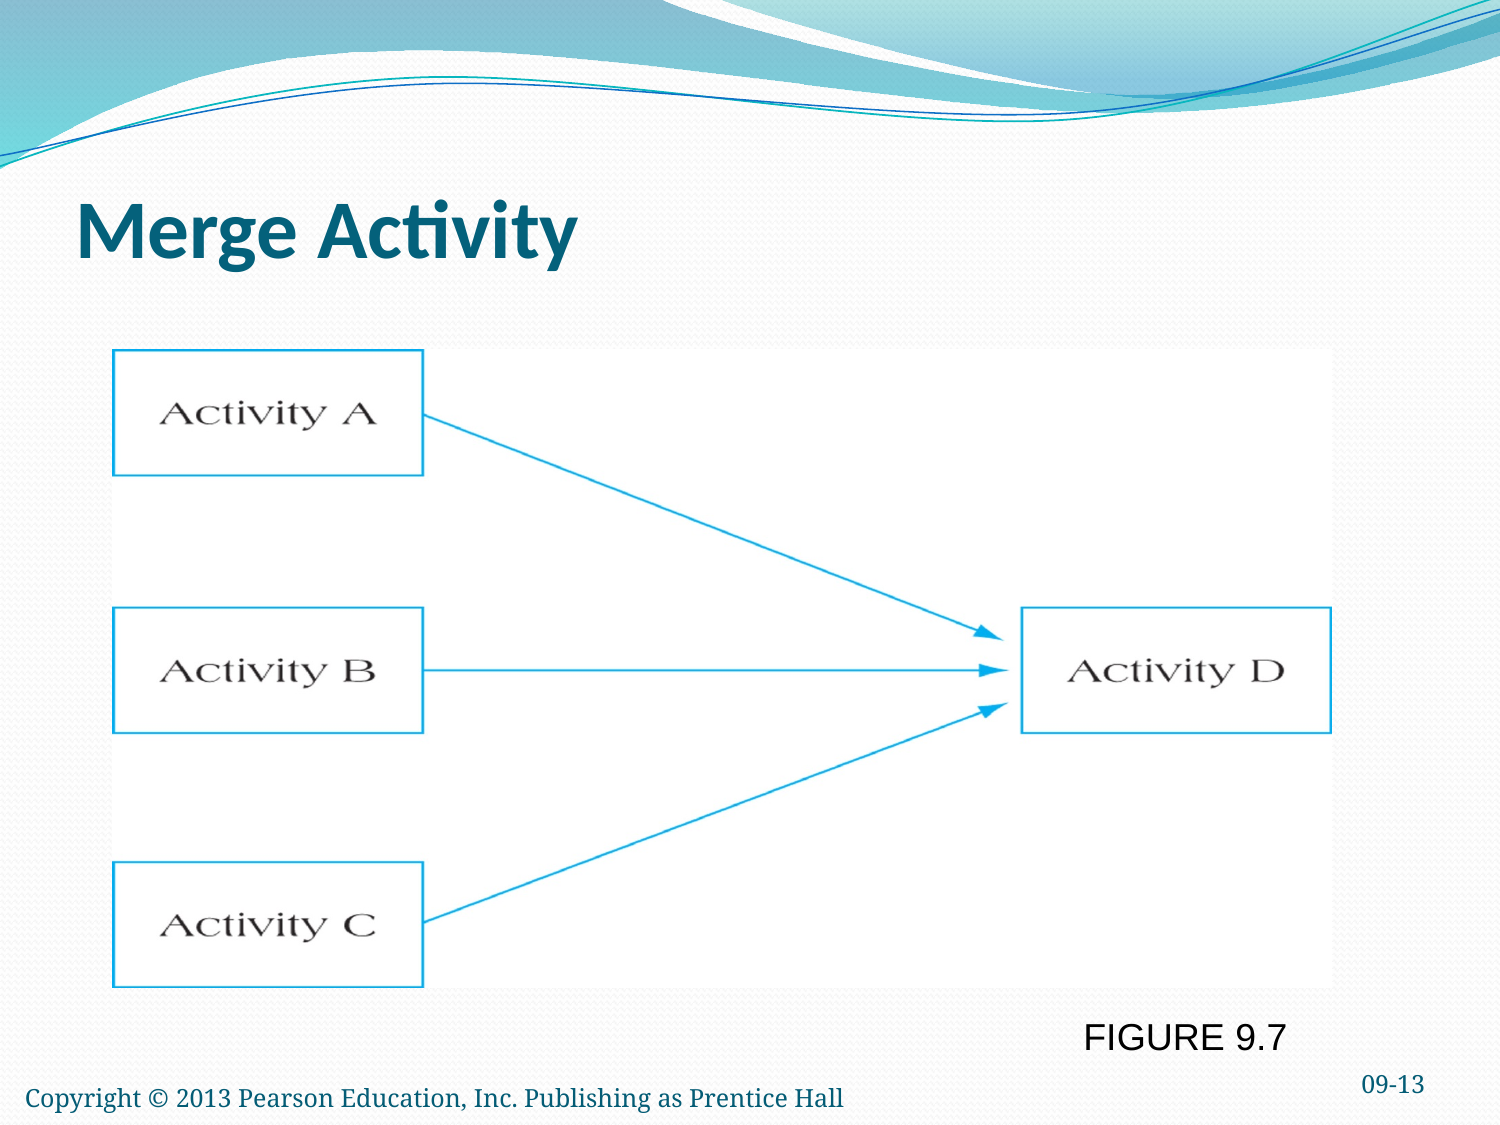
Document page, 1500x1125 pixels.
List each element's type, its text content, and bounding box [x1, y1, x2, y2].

title Merge Activity [74, 87, 1438, 276]
picture [112, 349, 1332, 988]
text_box Copyright © 2013 Pearson Education, Inc. Publishing as Prentice Hall [24, 1074, 988, 1113]
text_box FIGURE 9.7 [1068, 1005, 1324, 1066]
slide_number 09-13 [1299, 1042, 1425, 1103]
